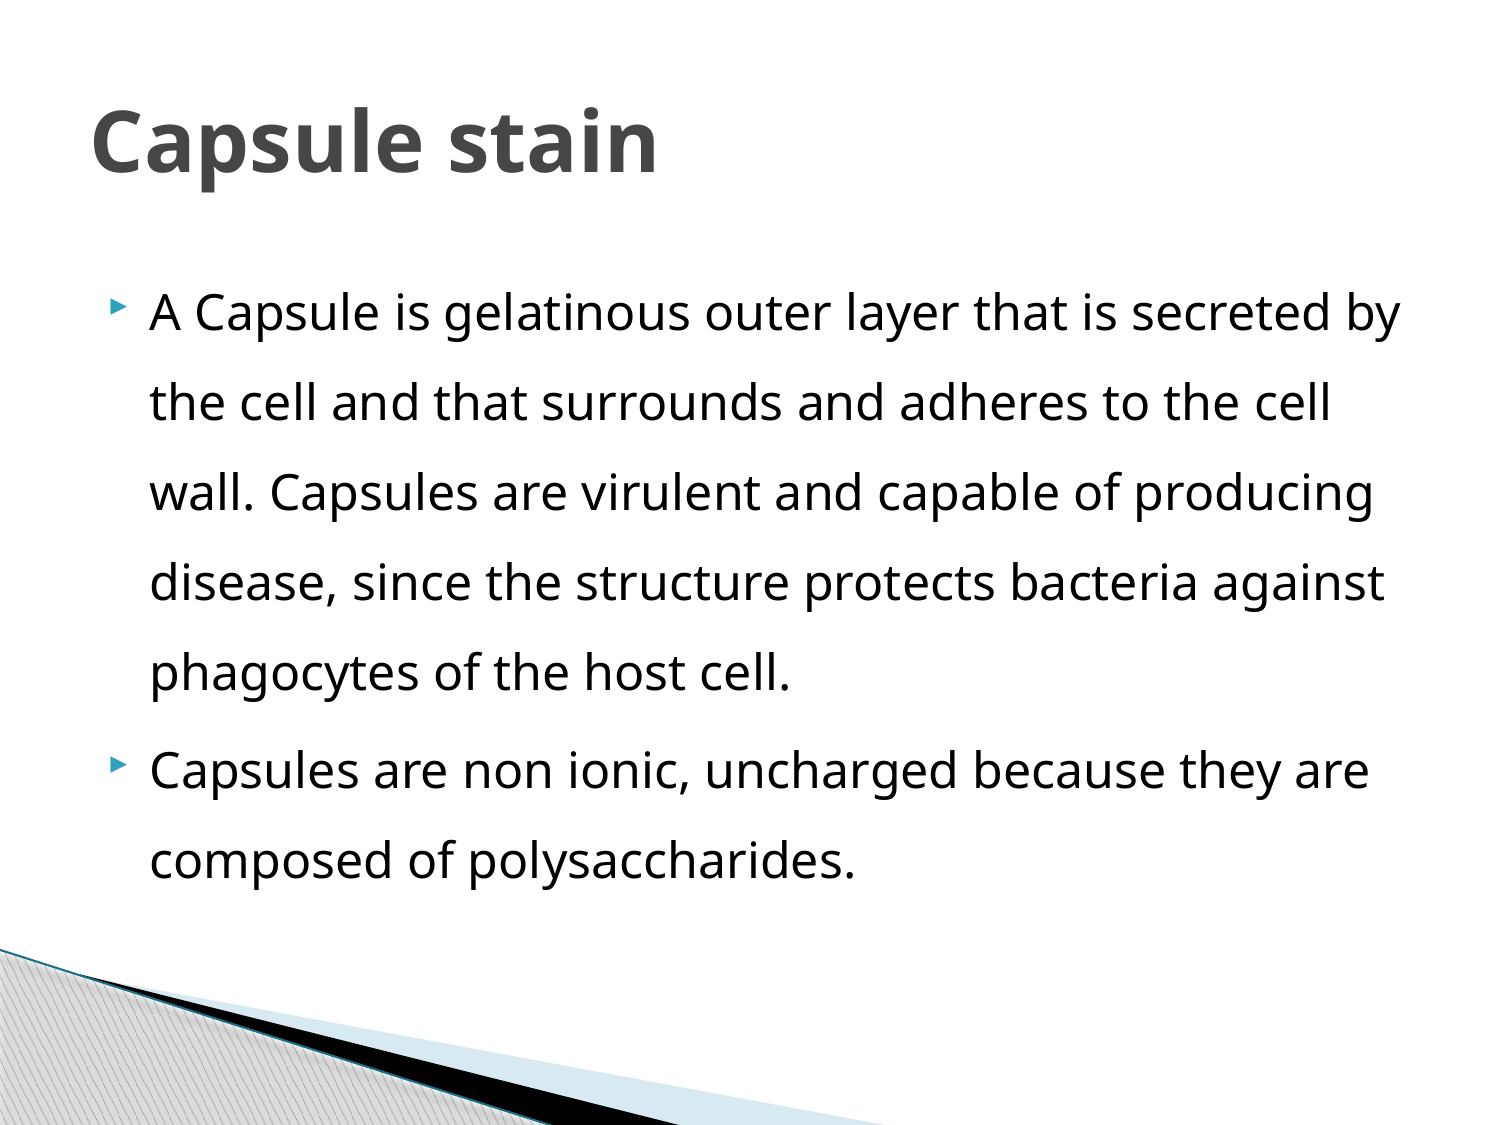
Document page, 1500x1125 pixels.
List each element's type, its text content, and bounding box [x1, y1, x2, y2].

title Capsule stain [75, 45, 1425, 233]
list A Capsule is gelatinous outer layer that is secreted by the cell and that surrounds and adheres to the cell wall. Capsules are virulent and capable of producing disease, since the structure protects bacteria against phagocytes of the host cell. Capsules are non ionic, uncharged because they are composed of polysaccharides. [75, 243, 1425, 986]
